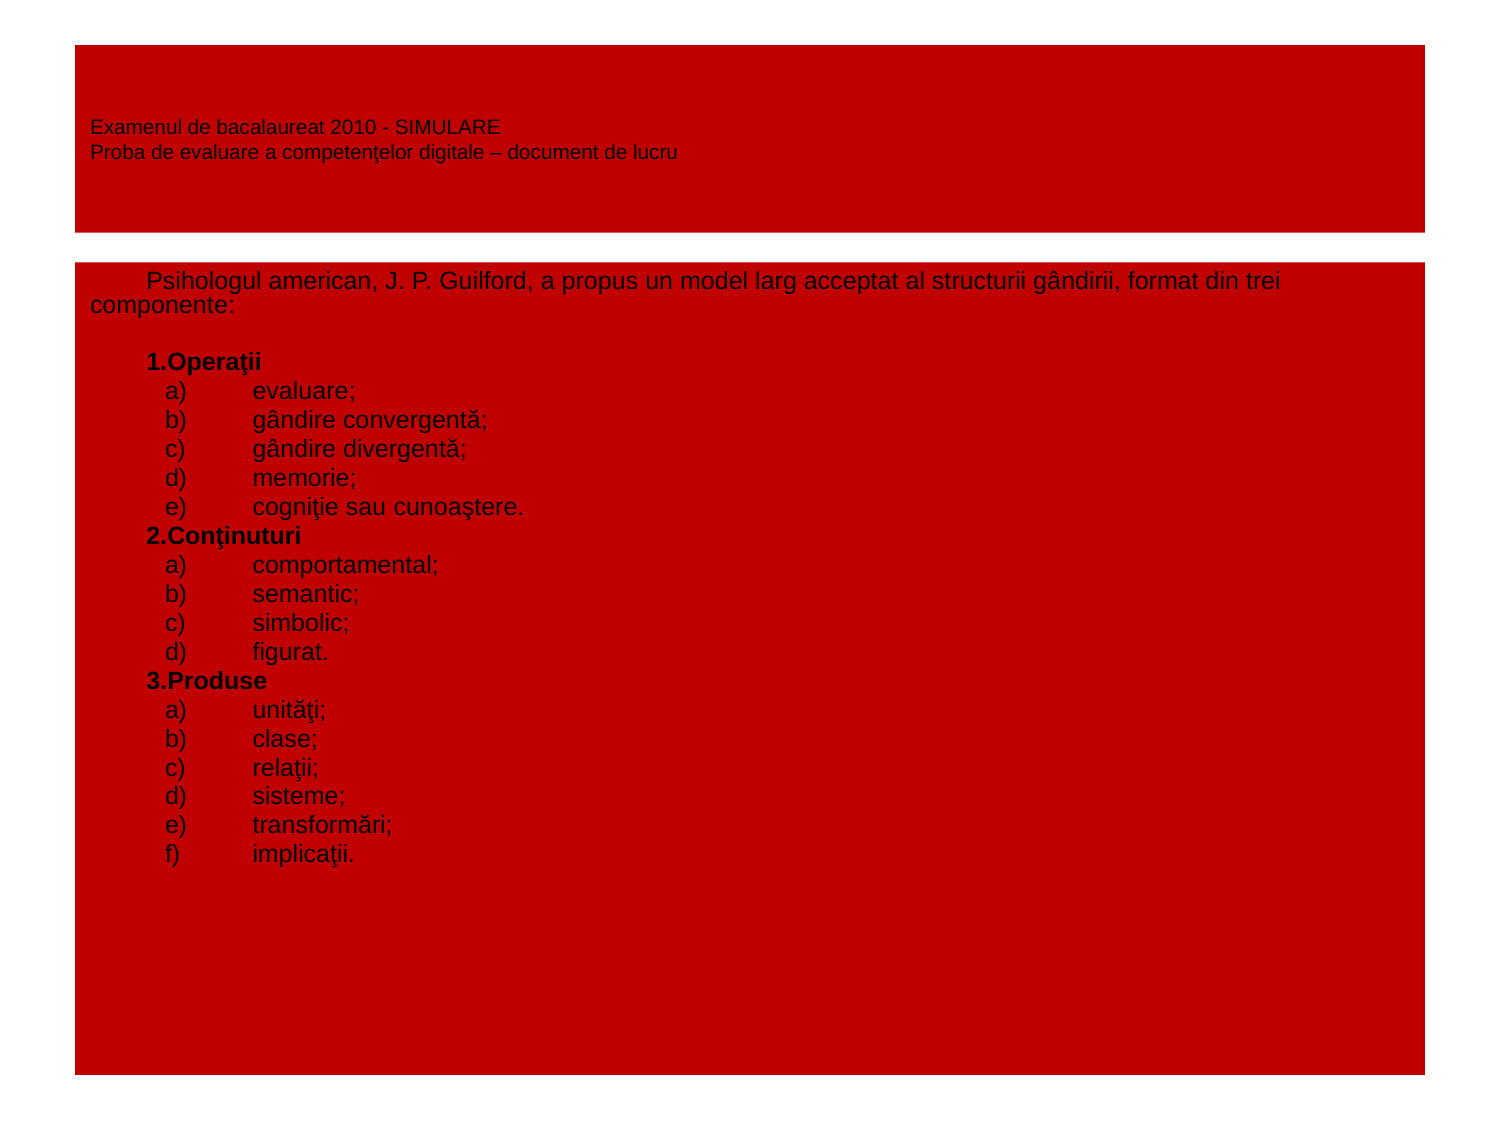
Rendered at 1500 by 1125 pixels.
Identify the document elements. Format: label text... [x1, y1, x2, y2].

list Psihologul american, J. P. Guilford, a propus un model larg acceptat al structurii gândirii, format din trei componente: Operaţii evaluare; gândire convergentă; gândire divergentă; memorie; cogniţie sau cunoaştere. Conţinuturi comportamental; semantic; simbolic; figurat. Produse unităţi; clase; relaţii; sisteme; transformări; implicaţii. [74, 262, 1426, 1076]
title Examenul de bacalaureat 2010 - SIMULARE Proba de evaluare a competenţelor digitale – document de lucru [74, 44, 1426, 233]
